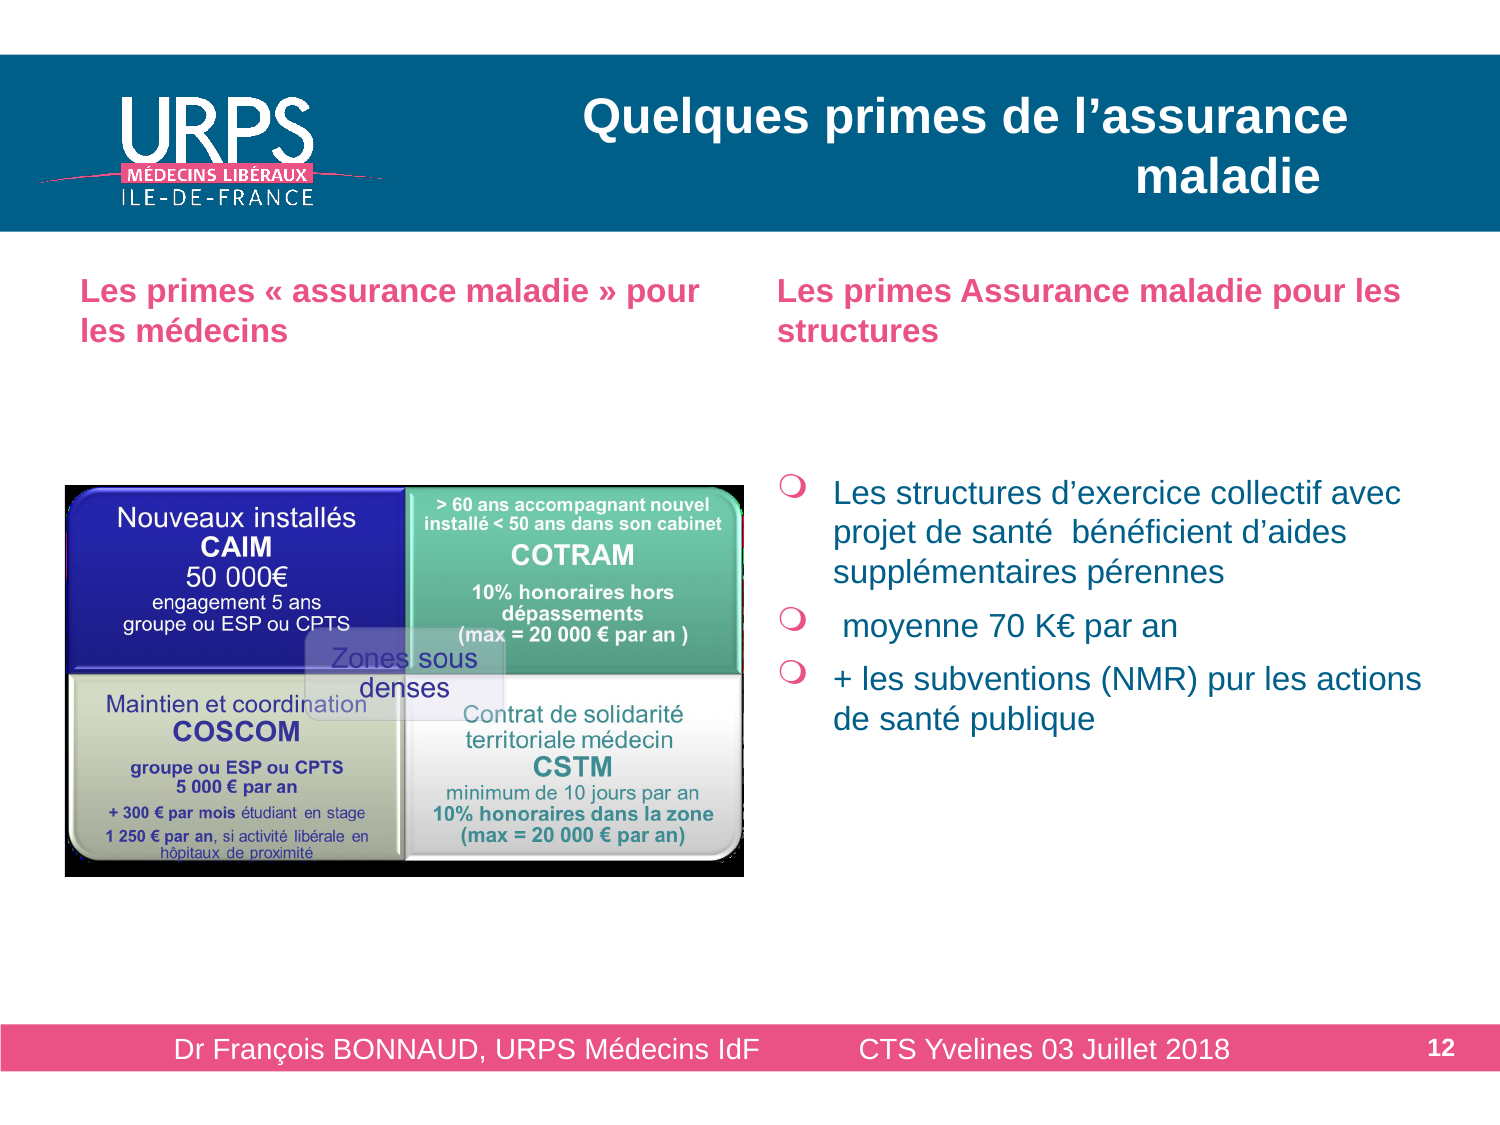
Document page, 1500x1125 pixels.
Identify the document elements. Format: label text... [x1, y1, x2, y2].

picture [174, 190, 179, 205]
picture [192, 190, 199, 205]
list Les primes Assurance maladie pour les structures [761, 251, 1441, 356]
picture [146, 190, 154, 205]
footer Dr François BONNAUD, URPS Médecins IdF CTS Yvelines 03 Juillet 2018 [64, 1022, 1341, 1071]
title Quelques primes de l’assurance maladie [383, 54, 1365, 232]
list Les primes « assurance maladie » pour les médecins [64, 251, 744, 357]
picture [304, 190, 311, 205]
picture [108, 98, 313, 183]
slide_number 12 [1120, 1024, 1471, 1072]
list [64, 485, 745, 877]
list Les structures d’exercice collectif avec projet de santé bénéficient d’aides supplémentaires pérennes moyenne 70 K€ par an + les subventions (NMR) pur les actions de santé publique [761, 356, 1441, 1005]
